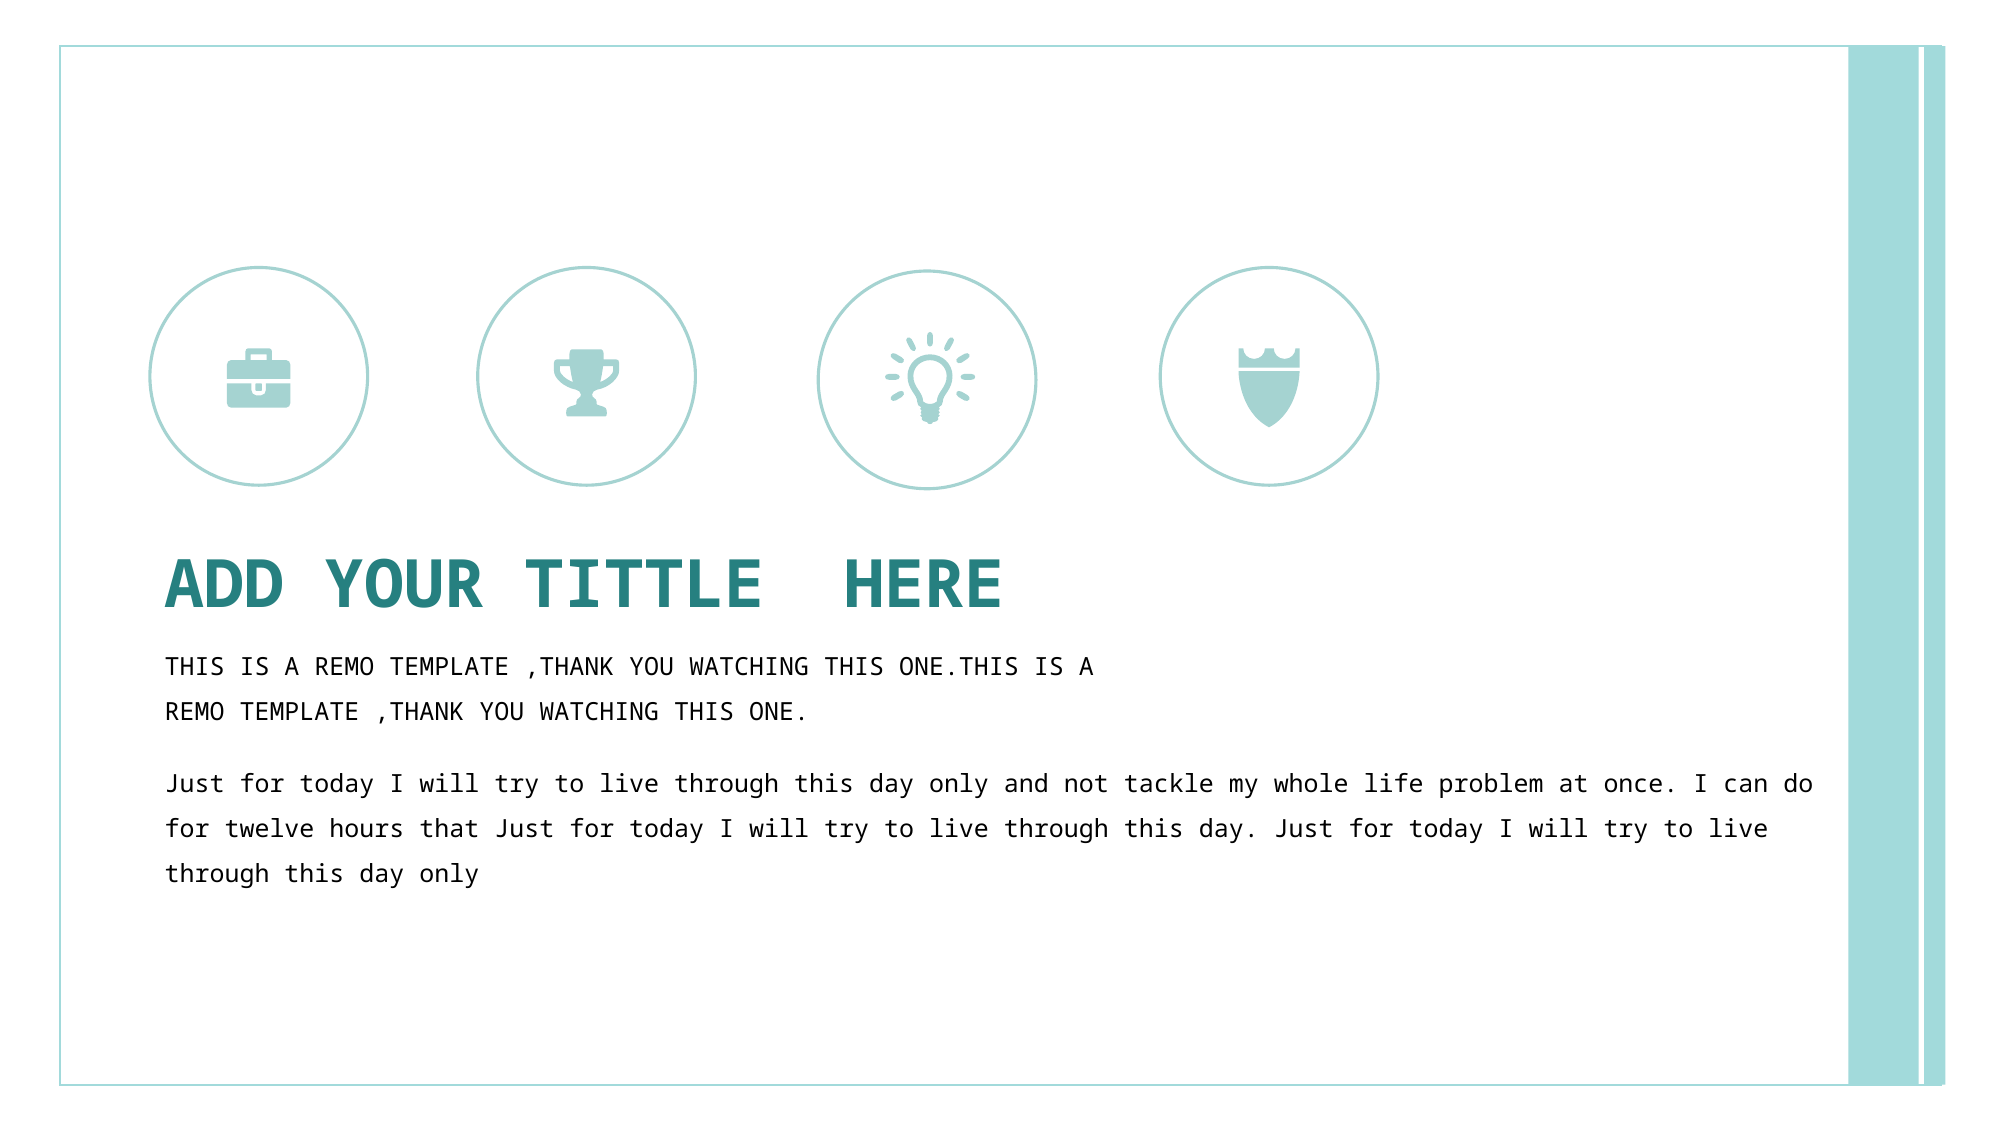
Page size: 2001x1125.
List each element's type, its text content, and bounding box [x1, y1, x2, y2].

text_box [148, 266, 369, 487]
text_box Just for today I will try to live through this day only and not tackle my whole life problem at once. I can do for twelve hours that Just for today I will try to live through this day. Just for today I will try to live through this day only [149, 745, 1849, 895]
text_box [476, 266, 697, 487]
text_box [1159, 266, 1380, 487]
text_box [885, 331, 976, 425]
text_box [1942, 45, 1946, 1086]
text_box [1238, 348, 1300, 428]
text_box [59, 45, 1942, 1086]
text_box THIS IS A REMO TEMPLATE ,THANK YOU WATCHING THIS ONE.THIS IS A REMO TEMPLATE ,THANK YOU WATCHING THIS ONE. [149, 627, 1161, 733]
text_box ADD YOUR TITTLE HERE [149, 533, 1036, 627]
text_box [817, 269, 1037, 490]
